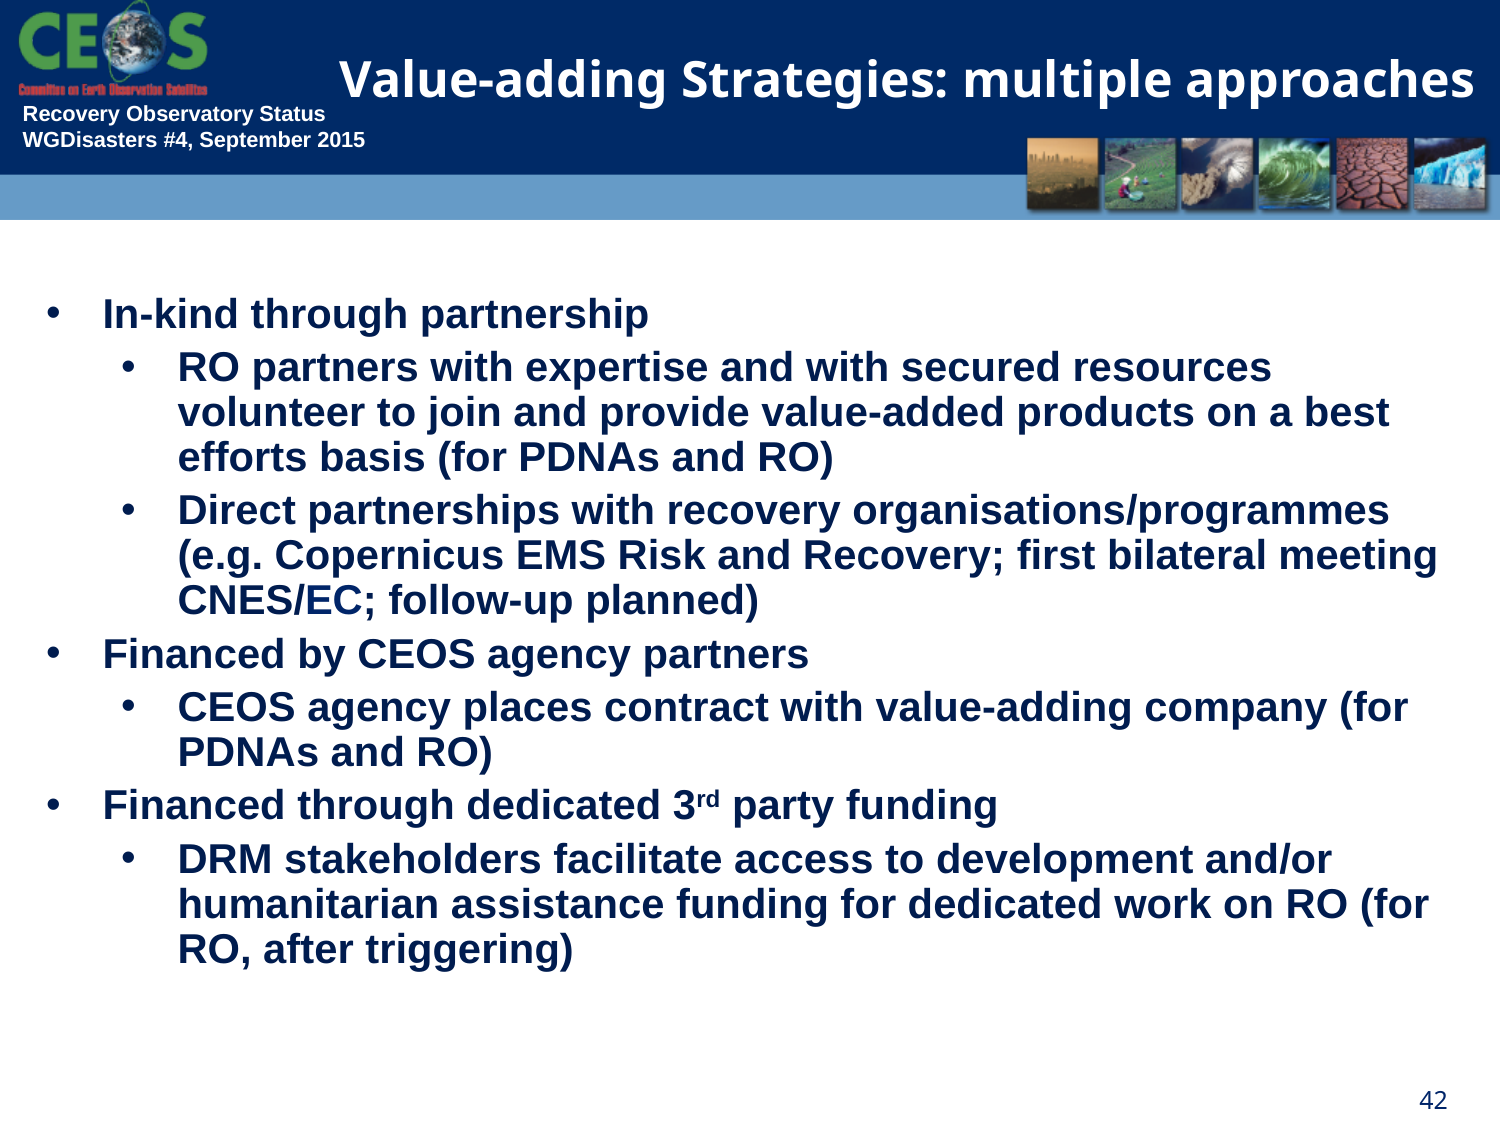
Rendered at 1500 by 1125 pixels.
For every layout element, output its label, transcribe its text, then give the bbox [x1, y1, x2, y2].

slide_number 42 [1194, 1077, 1463, 1112]
text_box Value-adding Strategies: multiple approaches [249, 16, 1491, 138]
text_box In-kind through partnership RO partners with expertise and with secured resources volunteer to join and provide value-added products on a best efforts basis (for PDNAs and RO) Direct partnerships with recovery organisations/programmes (e.g. Copernicus EMS Risk and Recovery; first bilateral meeting CNES/EC; follow-up planned) Financed by CEOS agency partners CEOS agency places contract with value-adding company (for PDNAs and RO) Financed through dedicated 3rd party funding DRM stakeholders facilitate access to development and/or humanitarian assistance funding for dedicated work on RO (for RO, after triggering) [31, 284, 1463, 1033]
picture [0, 0, 1500, 220]
